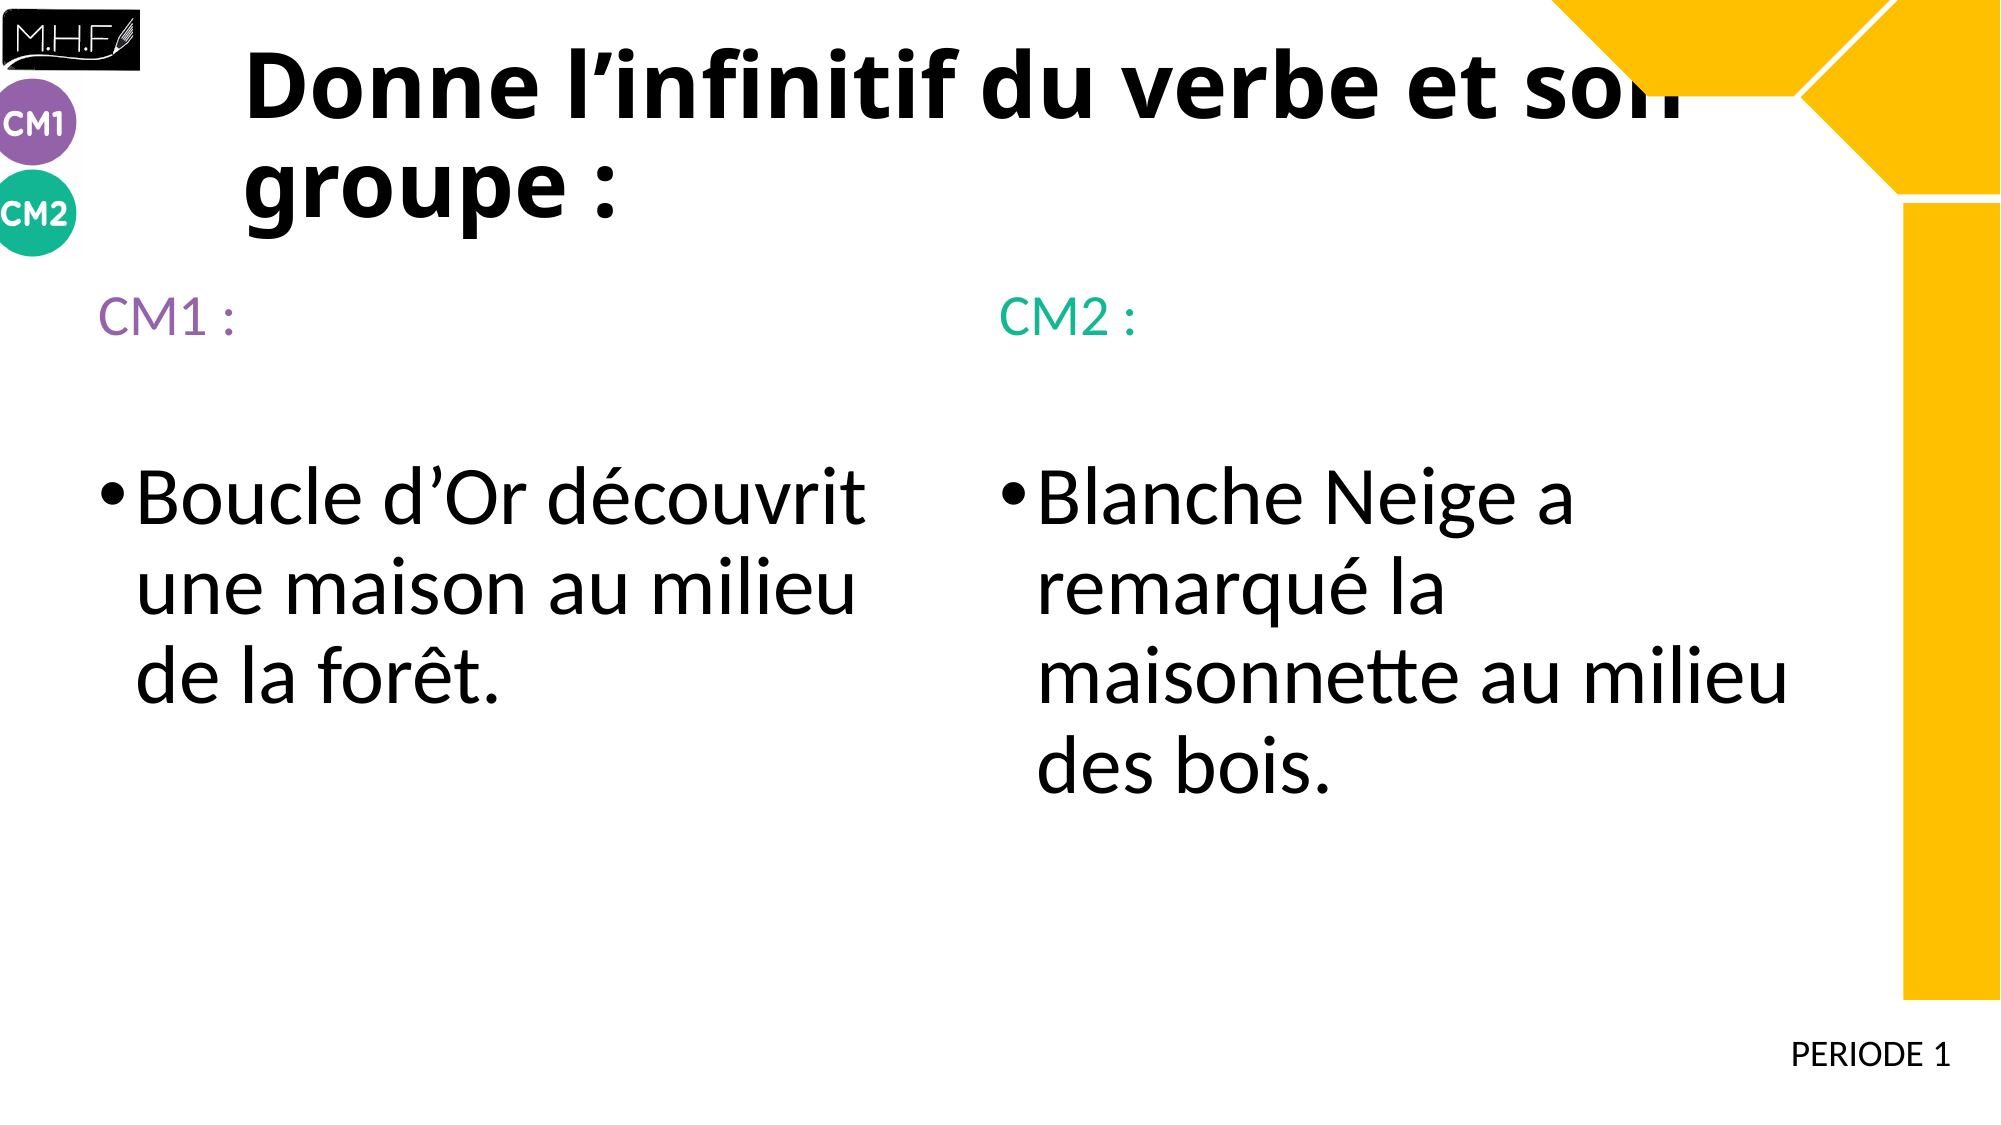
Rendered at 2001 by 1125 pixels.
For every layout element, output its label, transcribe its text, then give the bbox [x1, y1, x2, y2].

picture [0, 7, 140, 259]
text_box [1902, 202, 2000, 1001]
text_box [1799, 0, 2000, 196]
text_box PERIODE 1 [1362, 1021, 1967, 1082]
text_box [1549, 0, 1892, 98]
list CM1 : Boucle d’Or découvrit une maison au milieu de la forêt. [83, 277, 920, 992]
text_box CM2 : Blanche Neige a remarqué la maisonnette au milieu des bois. [984, 277, 1821, 992]
title Donne l’infinitif du verbe et son groupe : [227, 29, 1773, 247]
